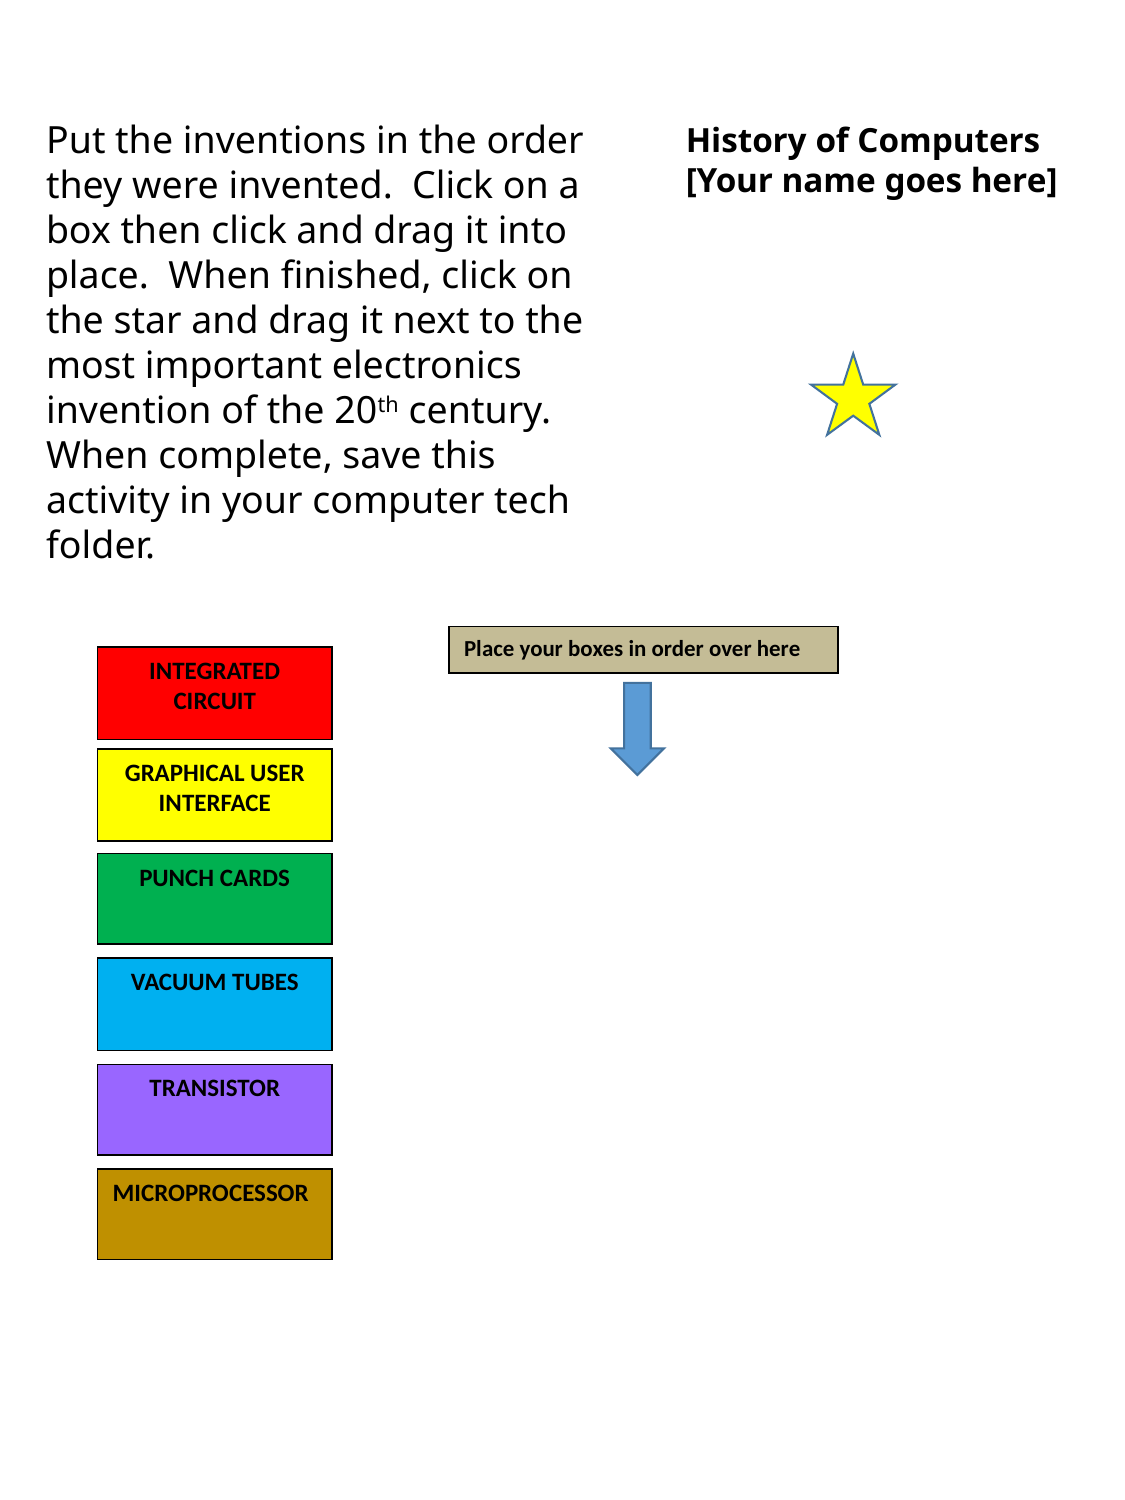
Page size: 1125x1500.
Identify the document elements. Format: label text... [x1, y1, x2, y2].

text_box History of Computers [Your name goes here] [670, 112, 1074, 252]
text_box GRAPHICAL USER INTERFACE [97, 748, 332, 841]
text_box TRANSISTOR [97, 1064, 332, 1156]
text_box [608, 681, 667, 777]
text_box PUNCH CARDS [97, 853, 332, 945]
text_box INTEGRATED CIRCUIT [97, 647, 332, 740]
text_box Place your boxes in order over here [449, 626, 839, 674]
text_box Put the inventions in the order they were invented. Click on a box then click and drag it into place. When finished, click on the star and drag it next to the most important electronics invention of the 20th century. When complete, save this activity in your computer tech folder. [31, 109, 618, 619]
text_box VACUUM TUBES [97, 958, 332, 1051]
text_box MICROPROCESSOR [97, 1169, 332, 1260]
text_box [807, 350, 899, 438]
